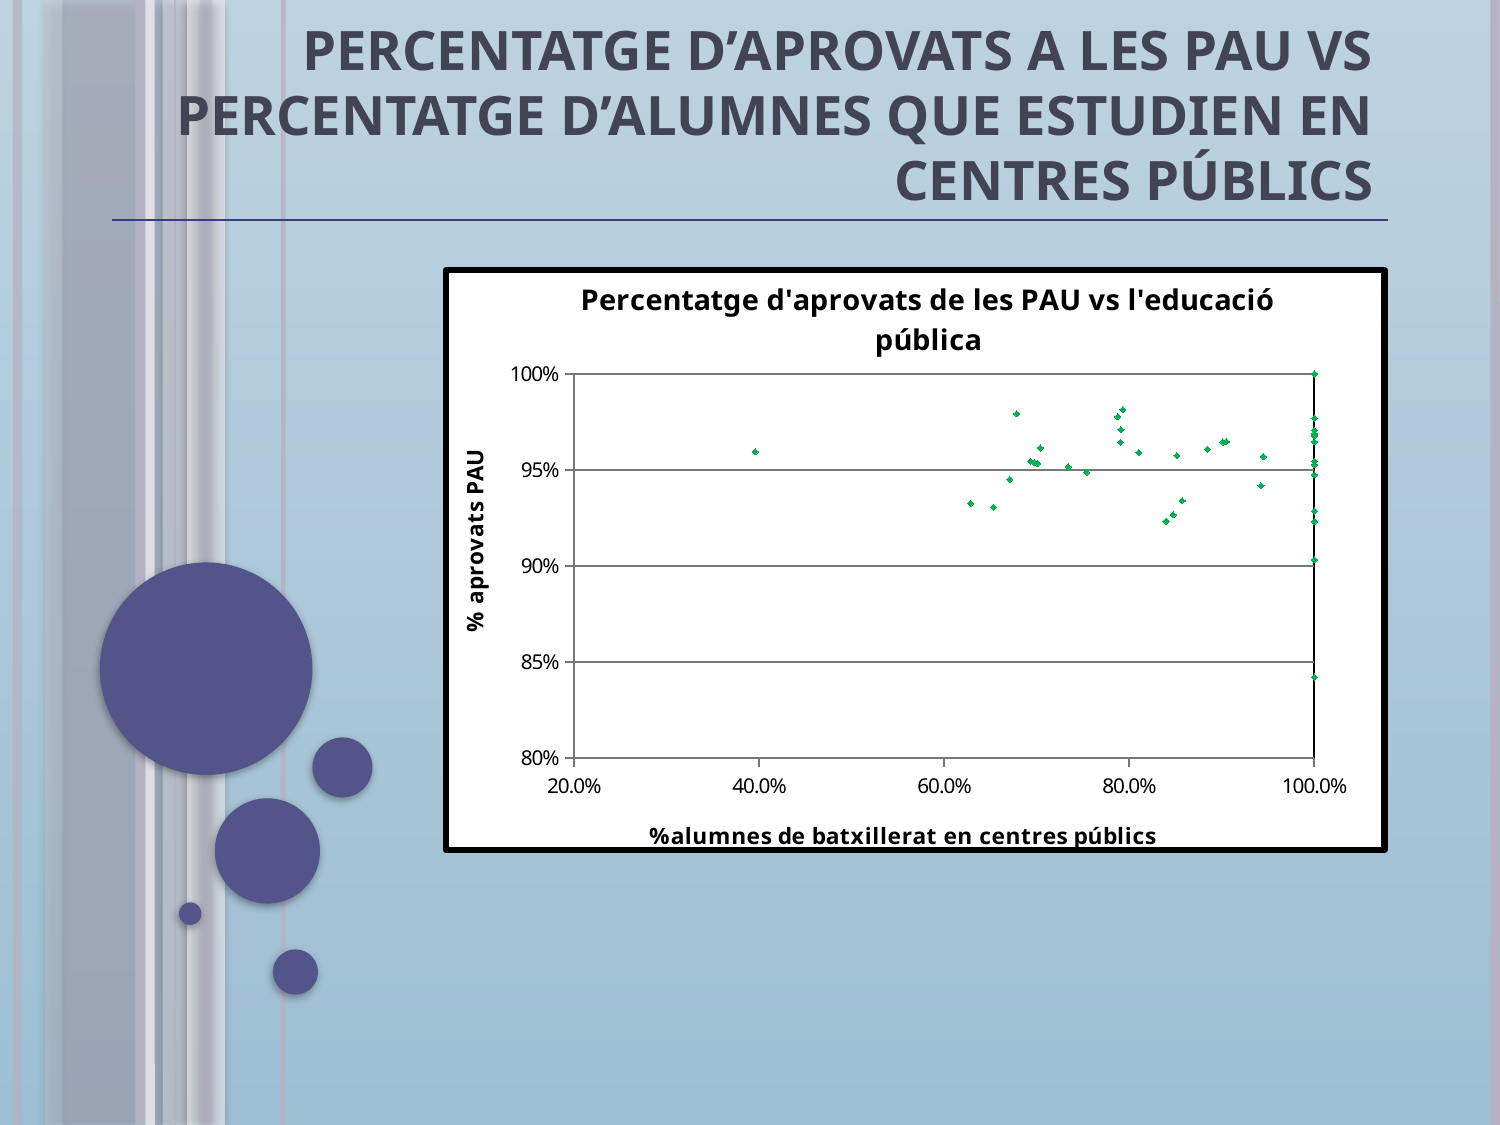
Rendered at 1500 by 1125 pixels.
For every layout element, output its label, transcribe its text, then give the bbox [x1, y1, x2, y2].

list Coeficient de Pearson: -0,0240 [162, 262, 1388, 1062]
title Percentatge d’aprovats a les PAU vs Percentatge d’alumnes que estudien en centres públics [112, 8, 1388, 218]
chart [442, 266, 1389, 859]
